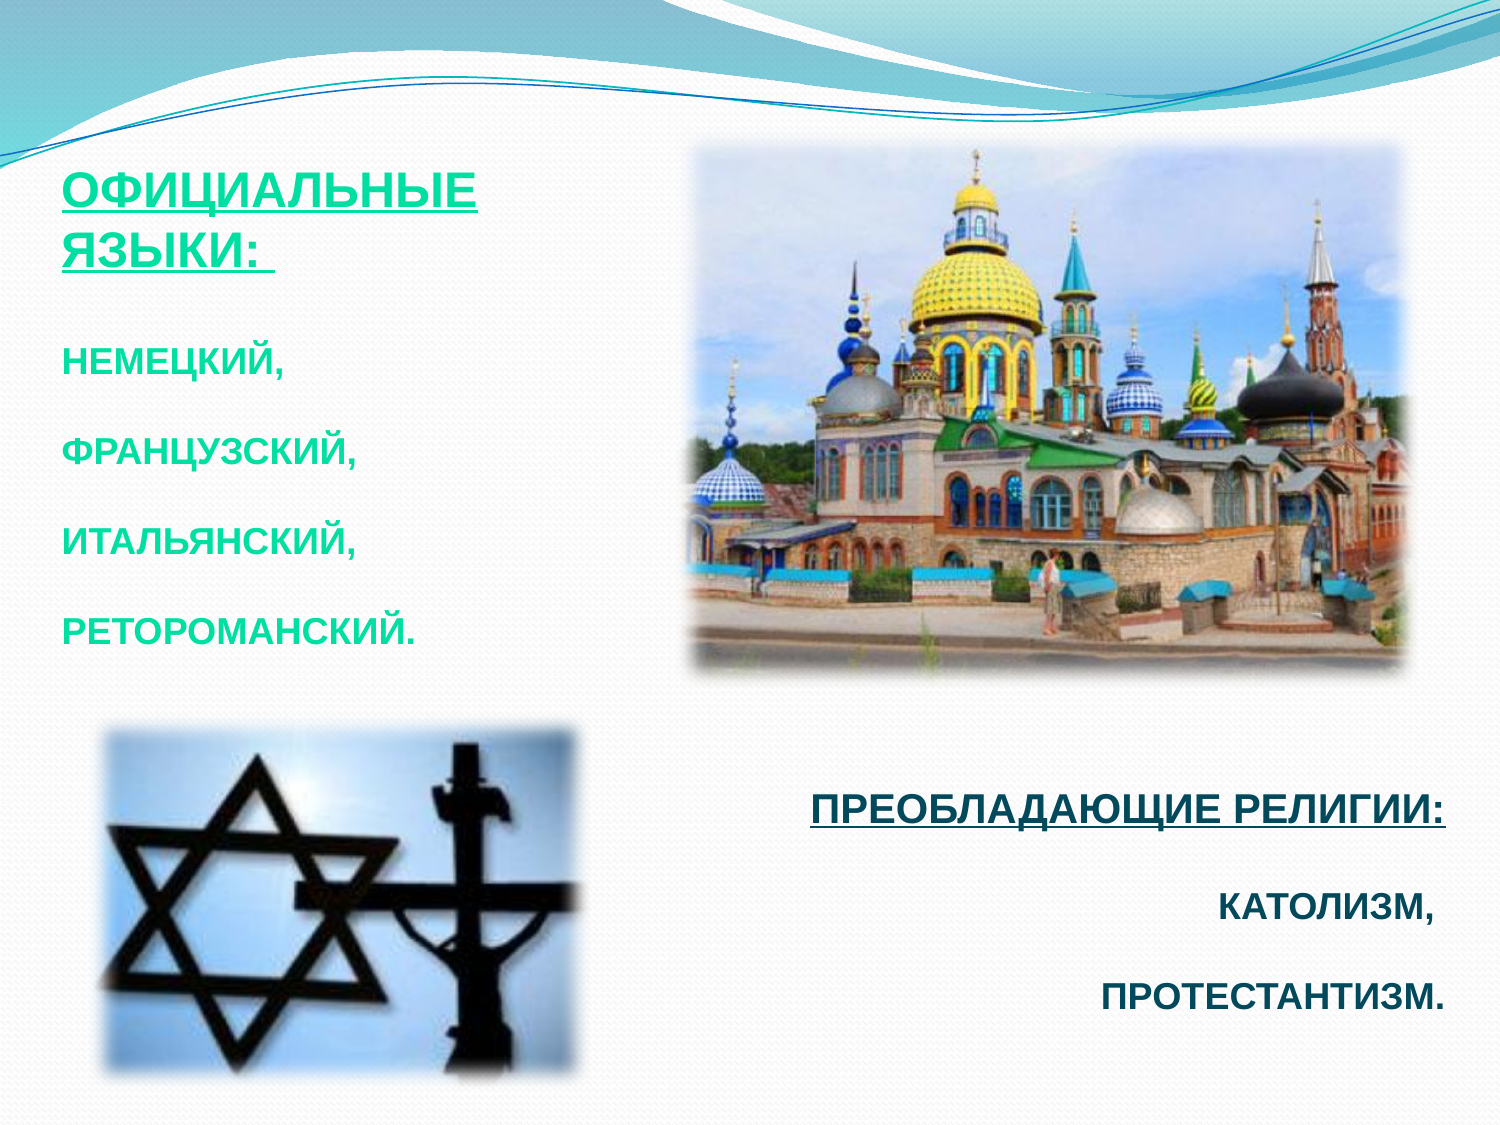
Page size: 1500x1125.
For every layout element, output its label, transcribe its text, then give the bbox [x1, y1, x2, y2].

text_box Преобладающие религии: католизм, Протестантизм. [712, 774, 1461, 1025]
text_box Официальные языки: немецкий, французский, итальянский, ретороманский. [46, 149, 538, 660]
picture [674, 125, 1419, 689]
picture [87, 711, 592, 1091]
